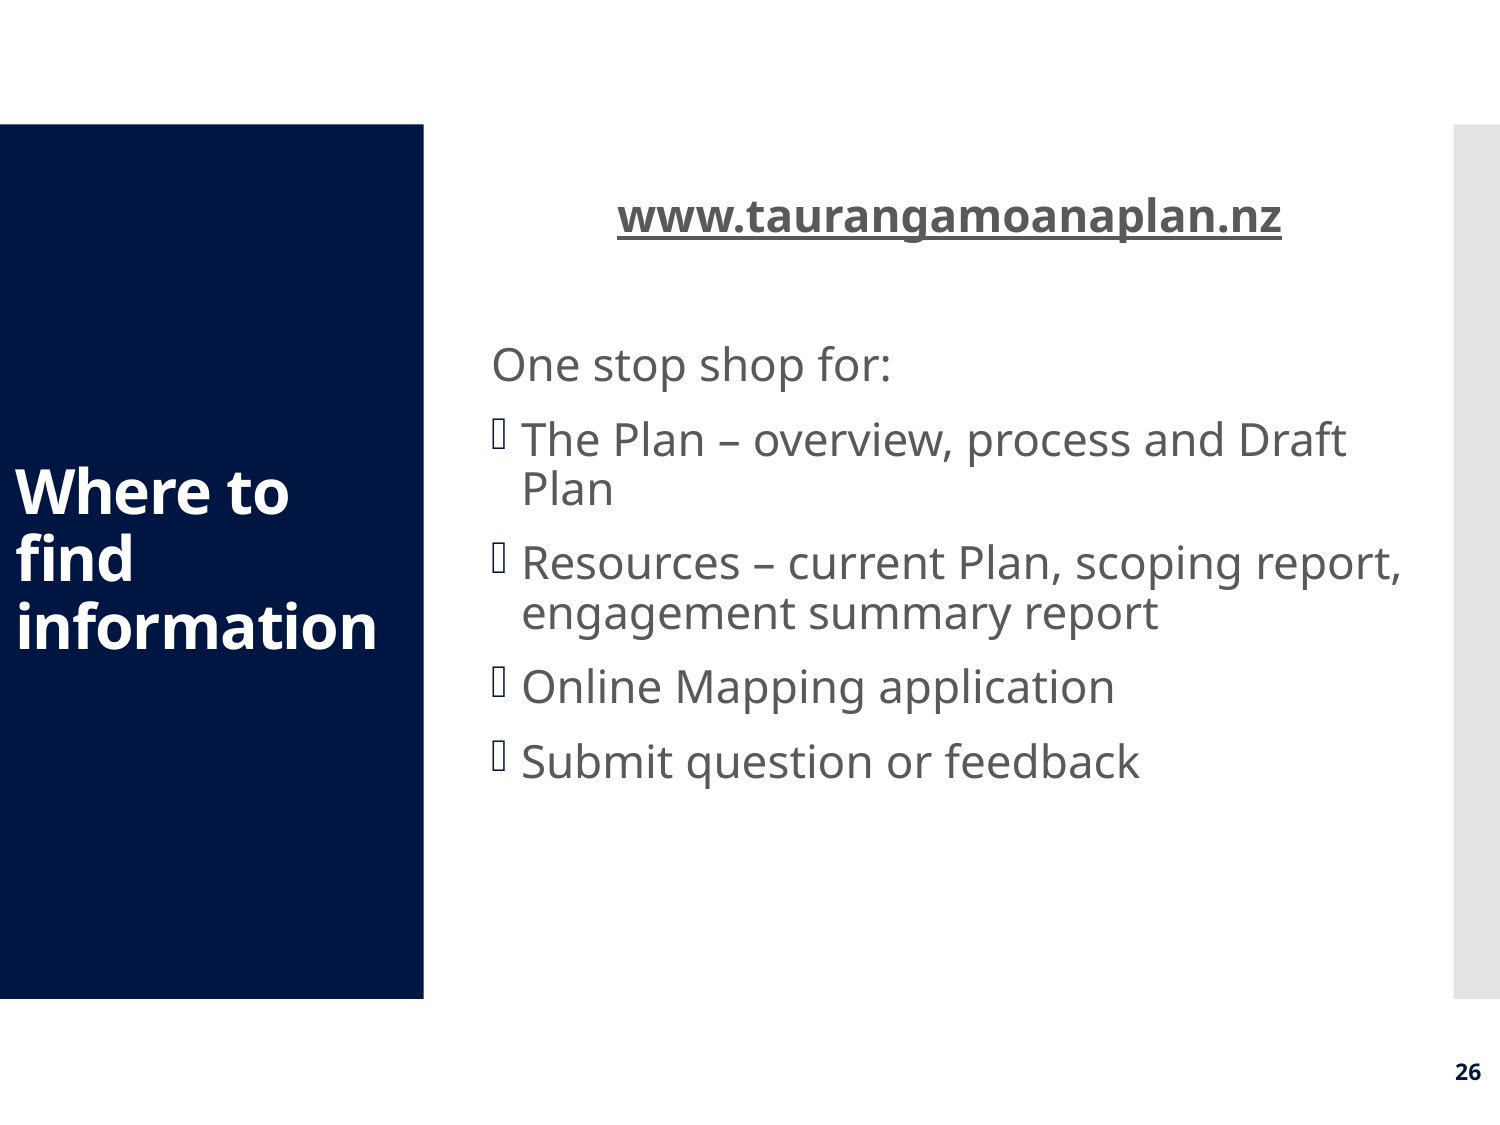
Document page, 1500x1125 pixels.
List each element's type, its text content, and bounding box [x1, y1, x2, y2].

title Where to find information [0, 184, 431, 940]
slide_number 26 [1308, 1042, 1497, 1103]
list www.taurangamoanaplan.nz One stop shop for: The Plan – overview, process and Draft Plan Resources – current Plan, scoping report, engagement summary report Online Mapping application Submit question or feedback [476, 141, 1424, 905]
